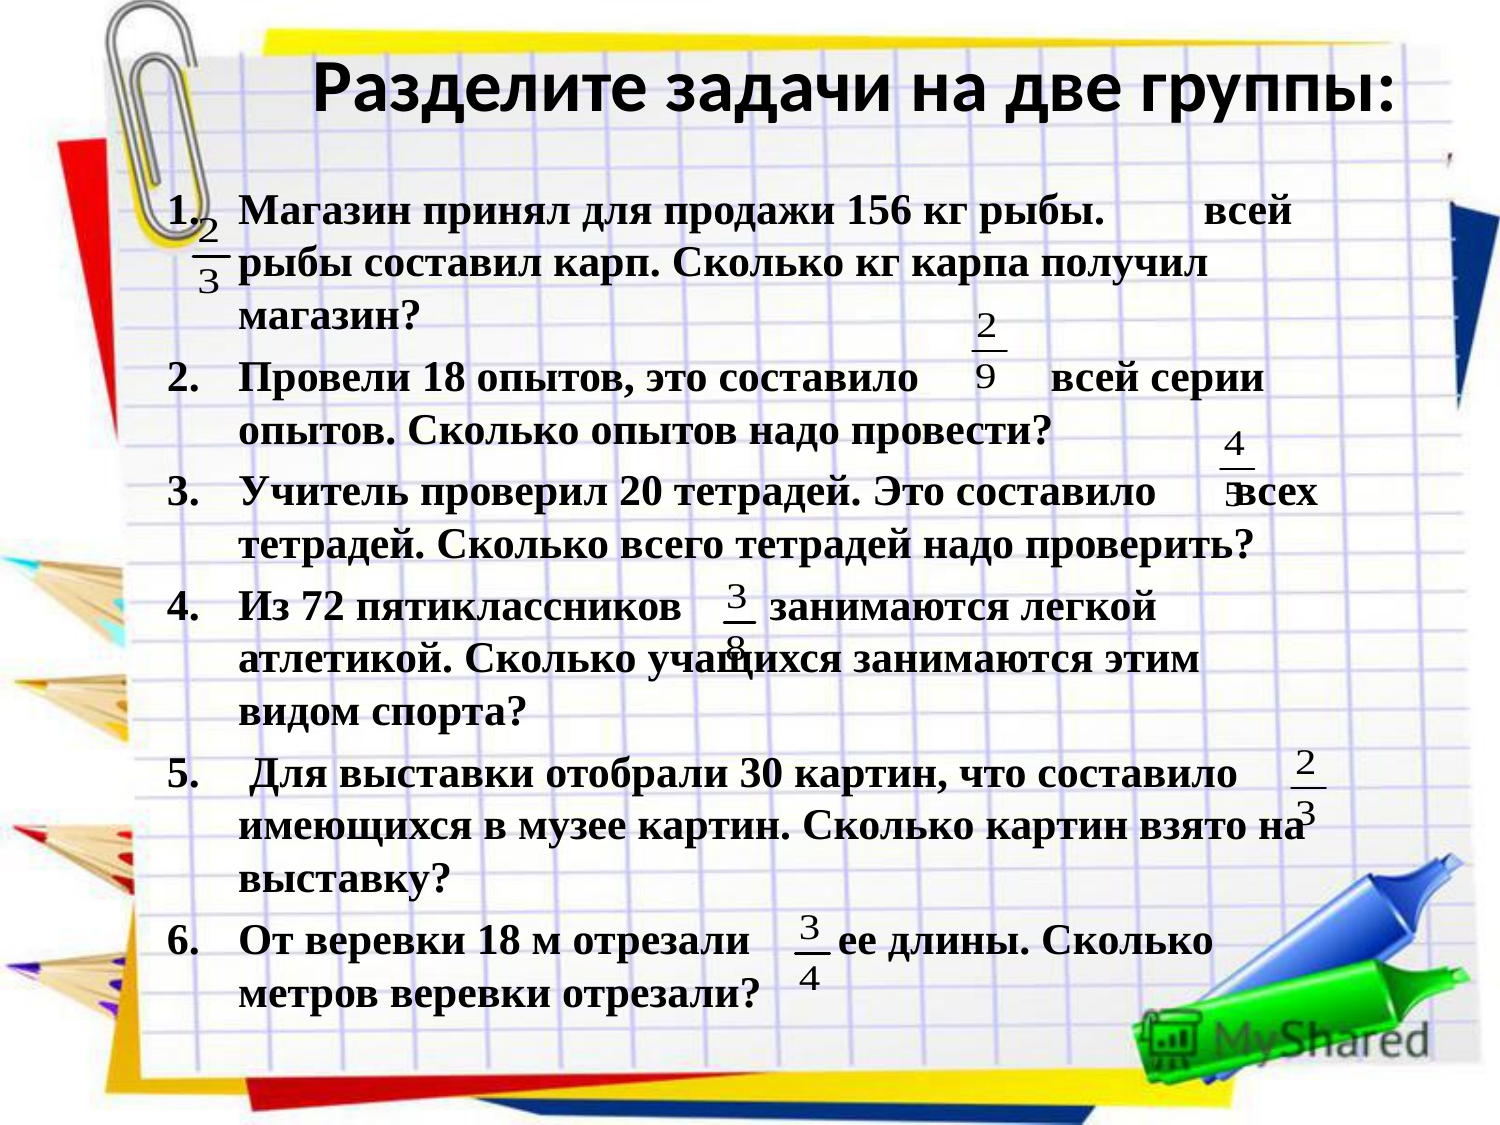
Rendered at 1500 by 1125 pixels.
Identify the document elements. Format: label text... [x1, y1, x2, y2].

title Разделите задачи на две группы: [246, 46, 1465, 117]
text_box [714, 573, 765, 669]
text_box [1281, 739, 1338, 834]
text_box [785, 904, 842, 1000]
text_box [182, 207, 242, 303]
picture [0, 0, 1500, 1125]
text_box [1210, 420, 1266, 515]
subtitle Магазин принял для продажи 156 кг рыбы. всей рыбы составил карп. Сколько кг карпа получил магазин? Провели 18 опытов, это составило всей серии опытов. Сколько опытов надо провести? Учитель проверил 20 тетрадей. Это составило всех тетрадей. Сколько всего тетрадей надо проверить? Из 72 пятиклассников занимаются легкой атлетикой. Сколько учащихся занимаются этим видом спорта? Для выставки отобрали 30 картин, что составило имеющихся в музее картин. Сколько картин взято на выставку? От веревки 18 м отрезали ее длины. Сколько метров веревки отрезали? [147, 172, 1343, 1040]
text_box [962, 302, 1019, 397]
